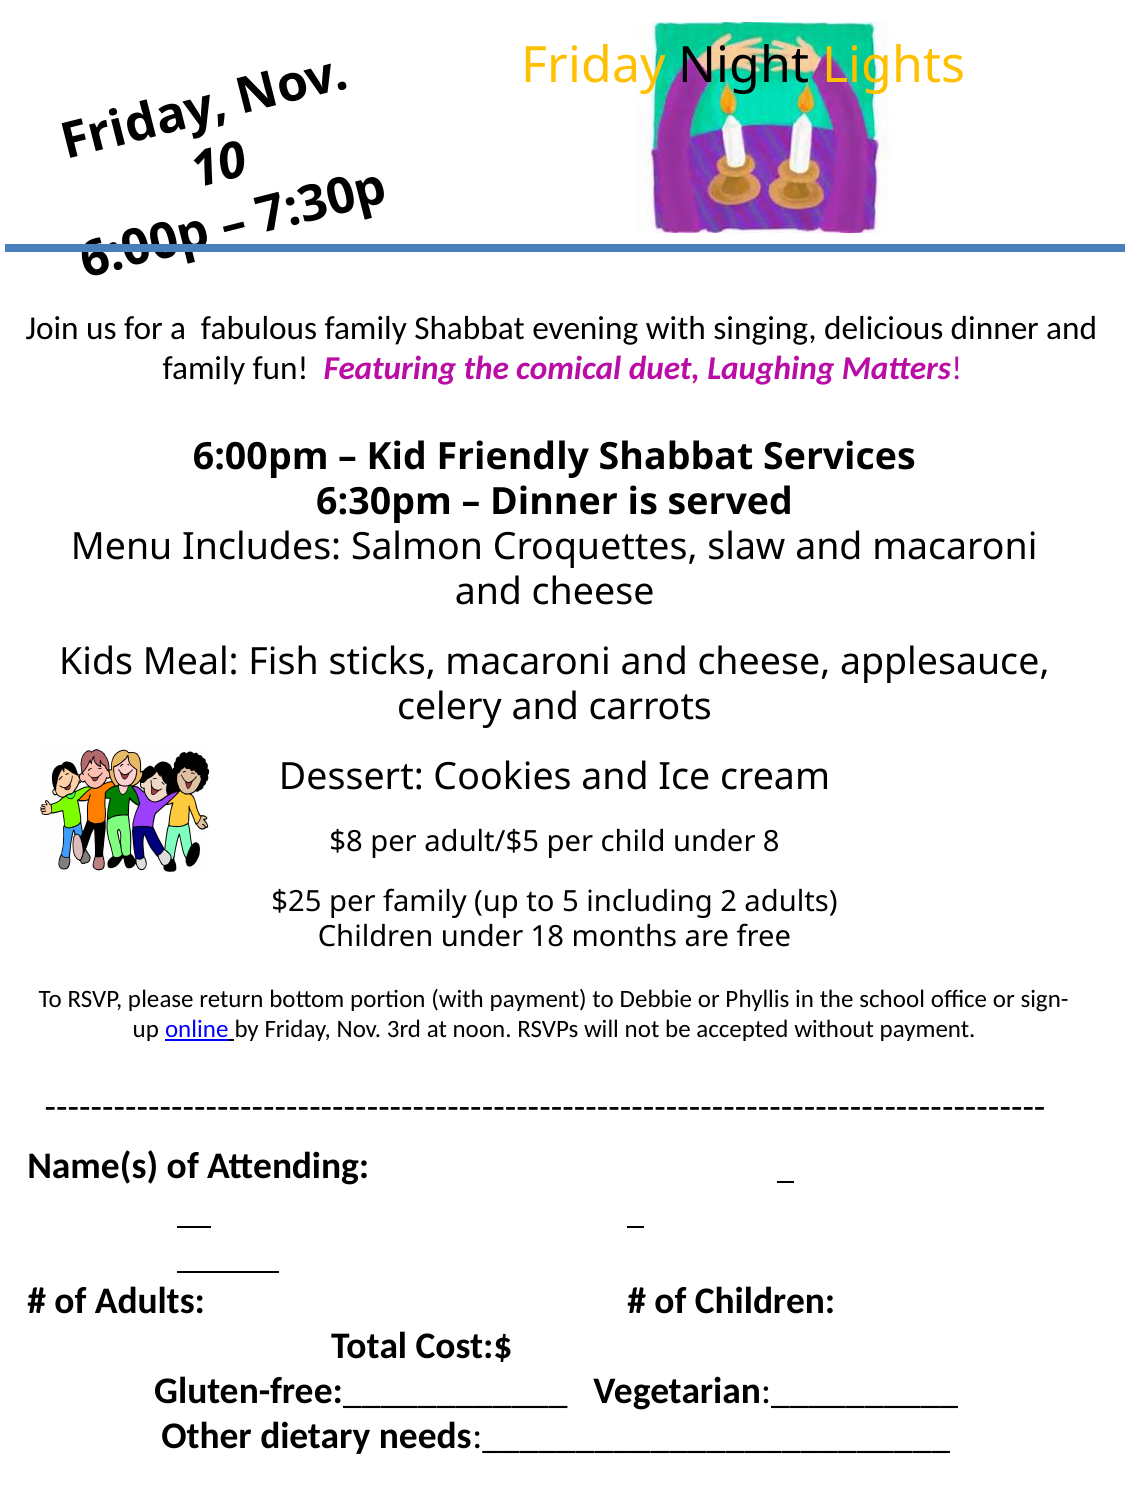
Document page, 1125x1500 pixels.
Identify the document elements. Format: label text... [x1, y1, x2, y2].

picture [40, 747, 211, 872]
text_box Friday Night Lights [428, 24, 634, 160]
text_box Name(s) of Attending: # of Adults: # of Children: Total Cost:$ Gluten-free:____________ Vegetarian:__________ Other dietary needs:_________________________ [12, 1133, 1100, 1463]
text_box --------------------------------------------------------------------------------------- [29, 1074, 1080, 1133]
text_box Friday, Nov. 10 6:00p – 7:30p [40, 255, 247, 299]
text_box To RSVP, please return bottom portion (with payment) to Debbie or Phyllis in the school office or sign-up online by Friday, Nov. 3rd at noon. RSVPs will not be accepted without payment. [11, 974, 1099, 1050]
text_box 6:00pm – Kid Friendly Shabbat Services 6:30pm – Dinner is served Menu Includes: Salmon Croquettes, slaw and macaroni and cheese Kids Meal: Fish sticks, macaroni and cheese, applesauce, celery and carrots Dessert: Cookies and Ice cream $8 per adult/$5 per child under 8 $25 per family (up to 5 including 2 adults) Children under 18 months are free [29, 424, 1080, 960]
text_box Friday Night Lights [893, 24, 1058, 160]
text_box Friday, Nov. 10 6:00p – 7:30p [4, 19, 431, 244]
text_box Join us for a fabulous family Shabbat evening with singing, delicious dinner and family fun! Featuring the comical duet, Laughing Matters! [0, 299, 1125, 394]
picture [637, 22, 891, 233]
